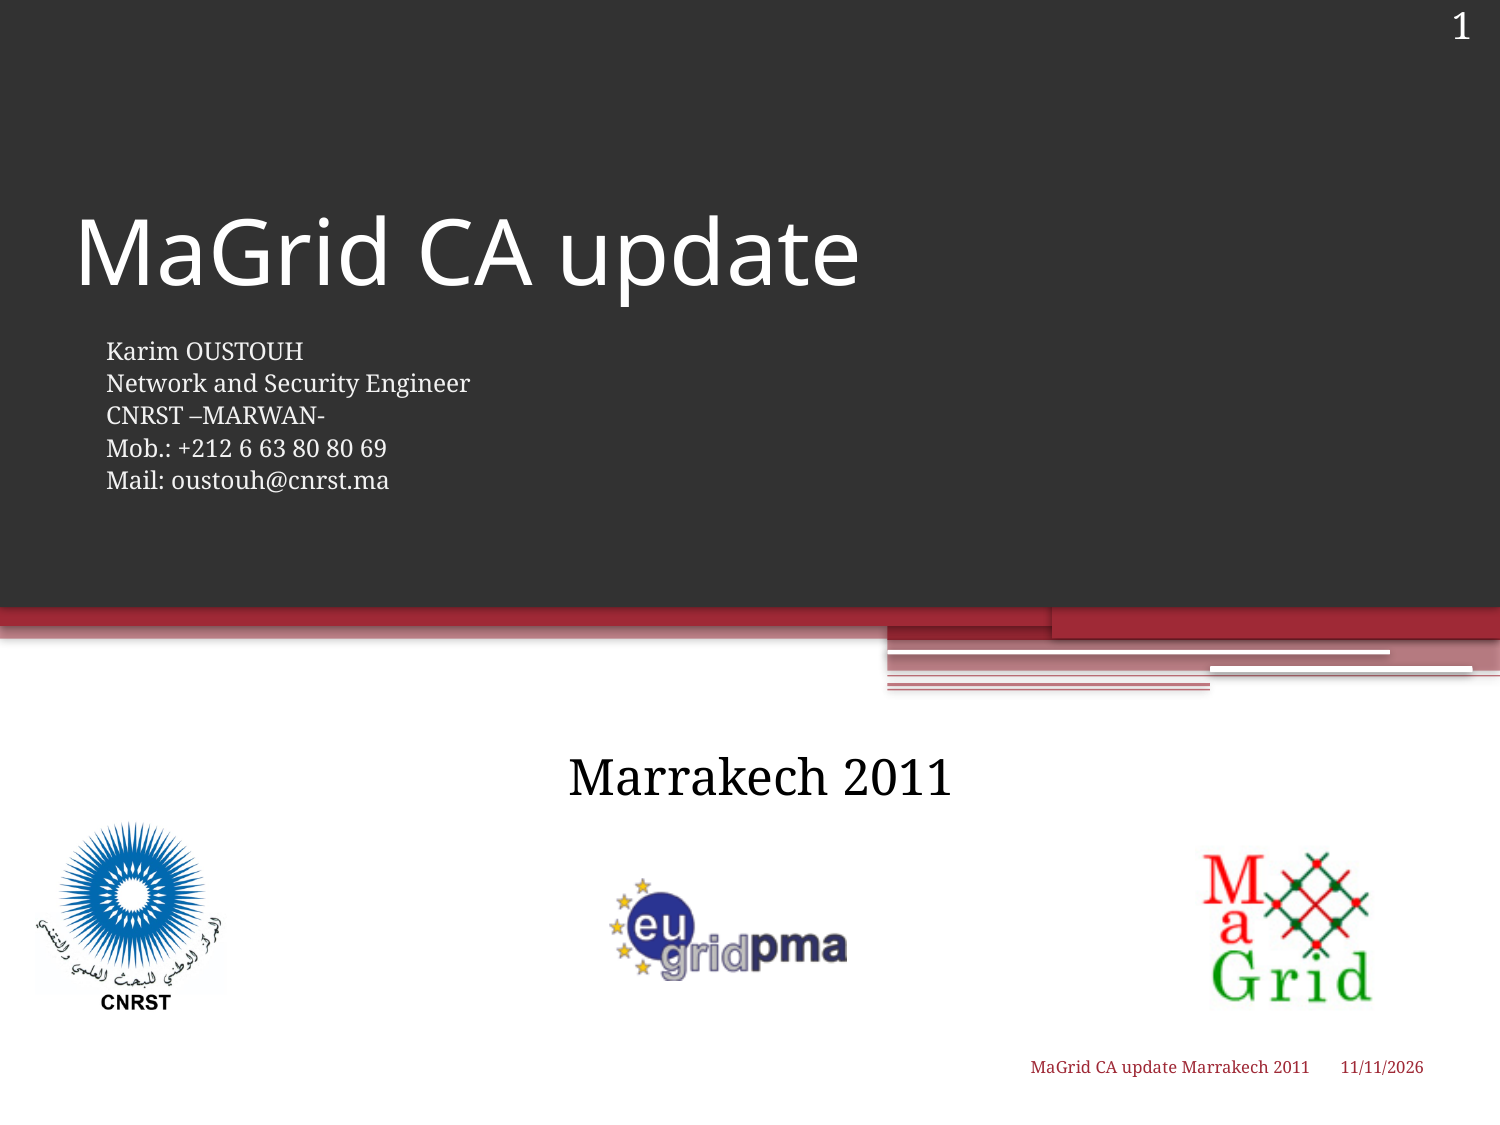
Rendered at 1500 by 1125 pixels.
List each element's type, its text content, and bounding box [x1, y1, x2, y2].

text_box Marrakech 2011 [492, 738, 1032, 813]
picture [609, 878, 848, 981]
footer MaGrid CA update Marrakech 2011 [949, 1049, 1326, 1125]
picture [34, 820, 237, 1014]
subtitle Karim OUSTOUH Network and Security Engineer CNRST –MARWAN- Mob.: +212 6 63 80 80 69 Mail: oustouh@cnrst.ma [82, 328, 575, 504]
slide_number 1 [1364, 0, 1488, 61]
picture [1195, 831, 1380, 1025]
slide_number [1326, 1050, 1484, 1125]
title MaGrid CA update [58, 117, 1334, 312]
